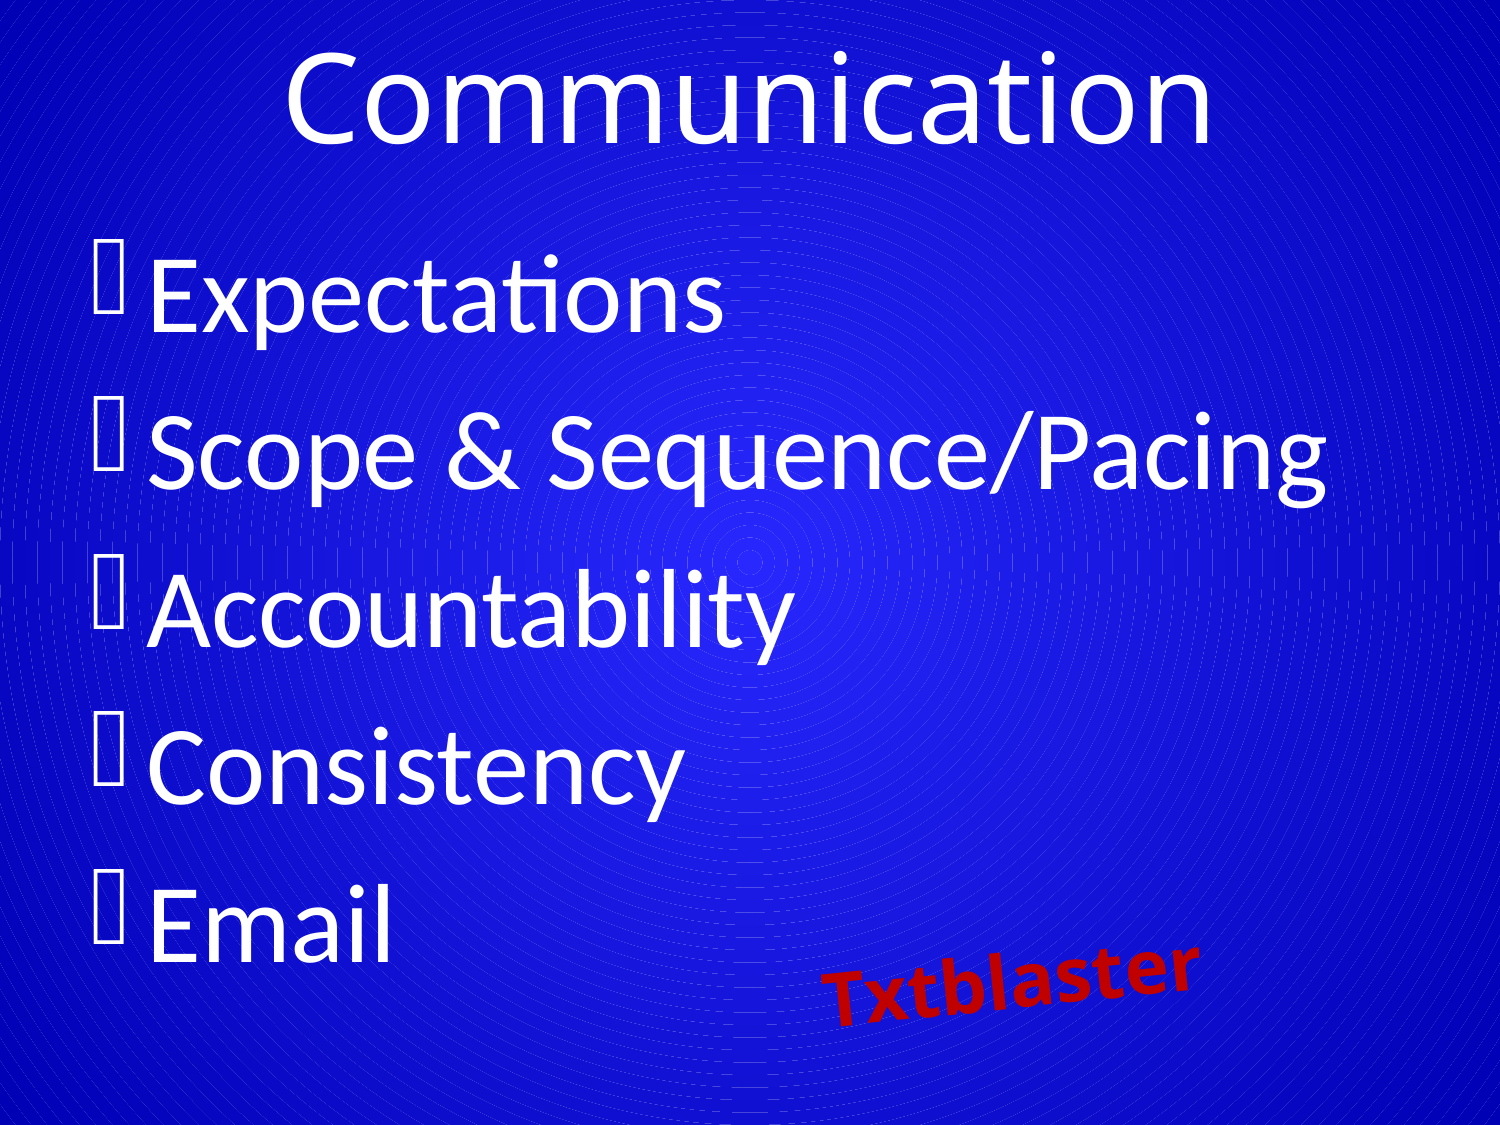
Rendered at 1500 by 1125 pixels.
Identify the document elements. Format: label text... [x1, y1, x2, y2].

text_box Txtblaster [524, 874, 1500, 1082]
title Communication [0, 0, 1500, 188]
list Expectations Scope & Sequence/Pacing Accountability Consistency Email [74, 212, 1426, 1076]
